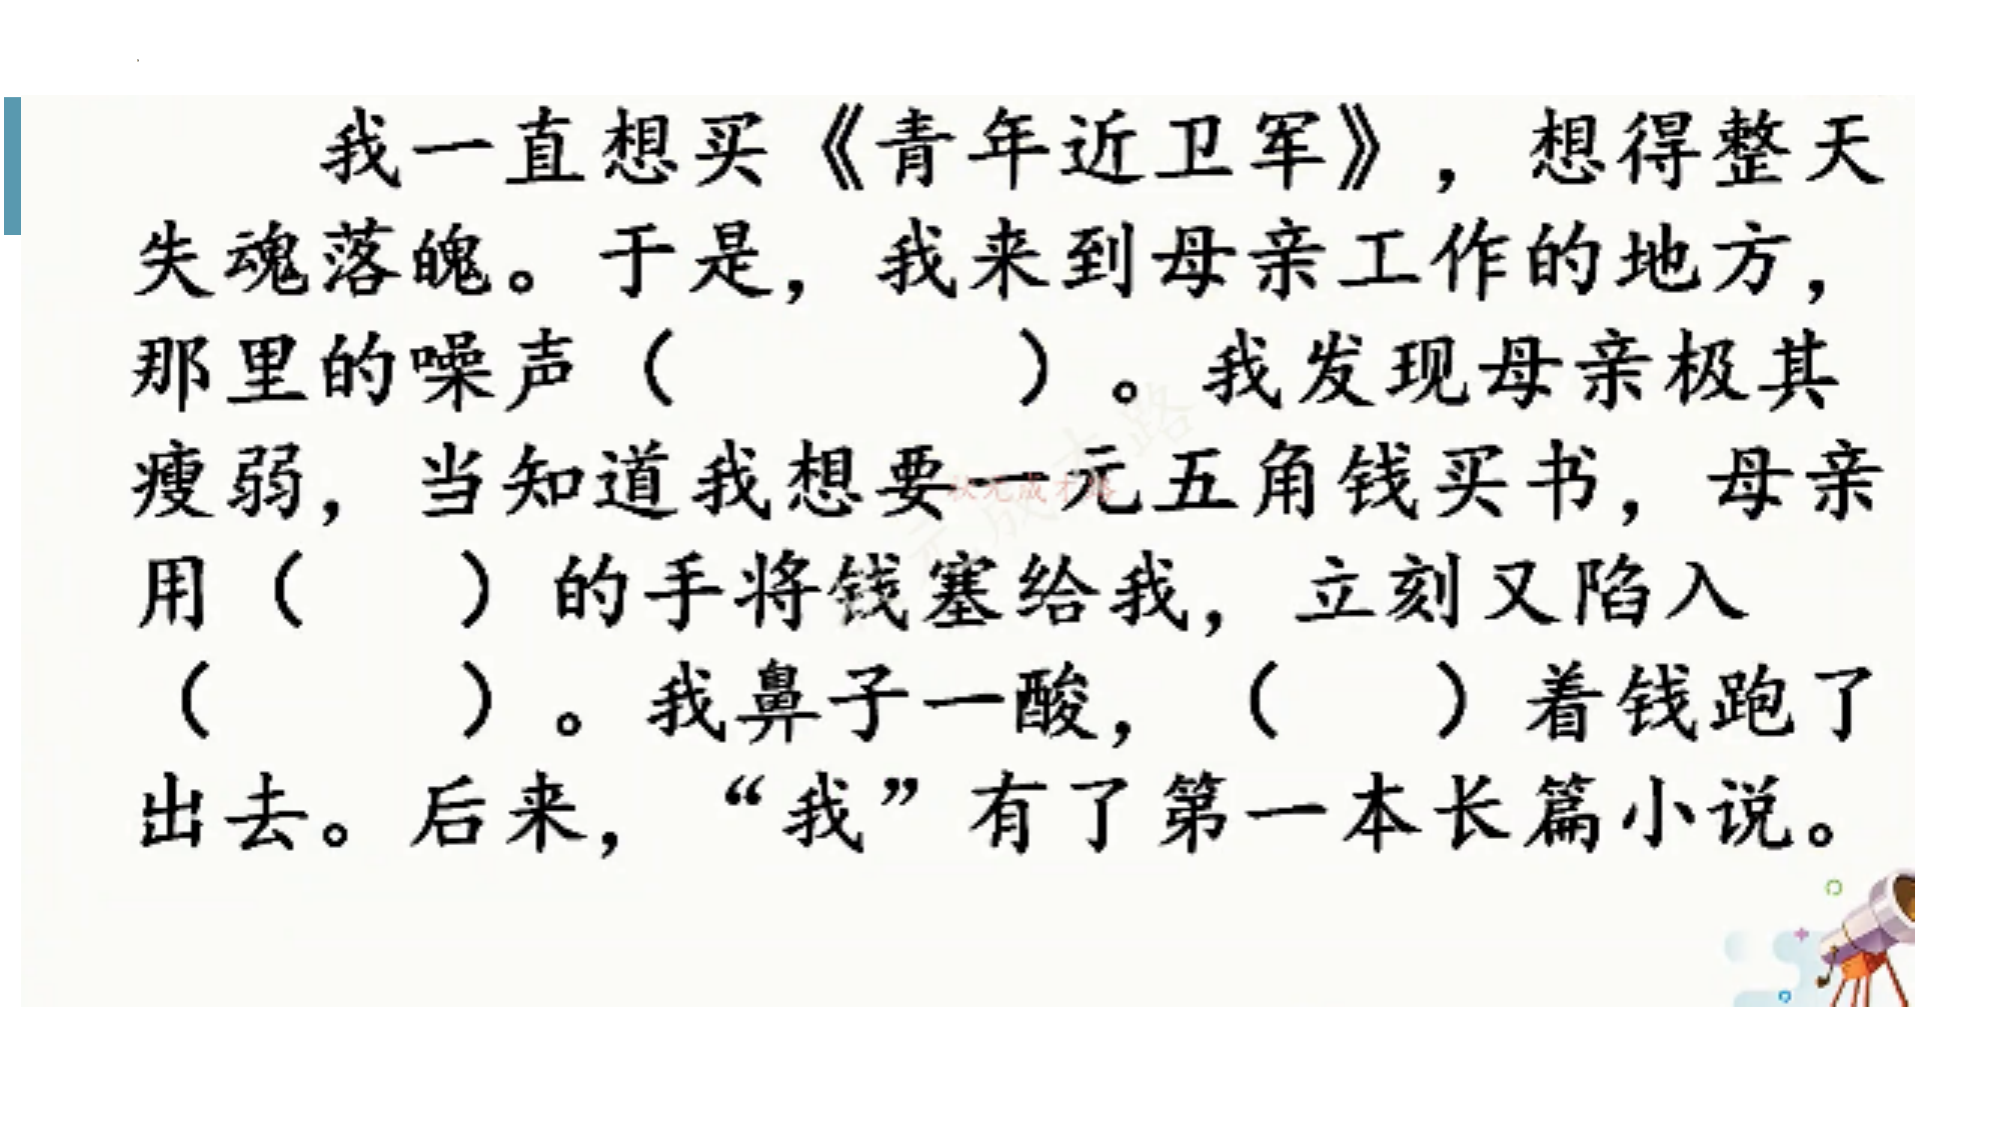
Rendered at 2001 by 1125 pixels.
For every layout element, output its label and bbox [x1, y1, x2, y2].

picture [21, 95, 1915, 1007]
text_box [0, 94, 384, 239]
